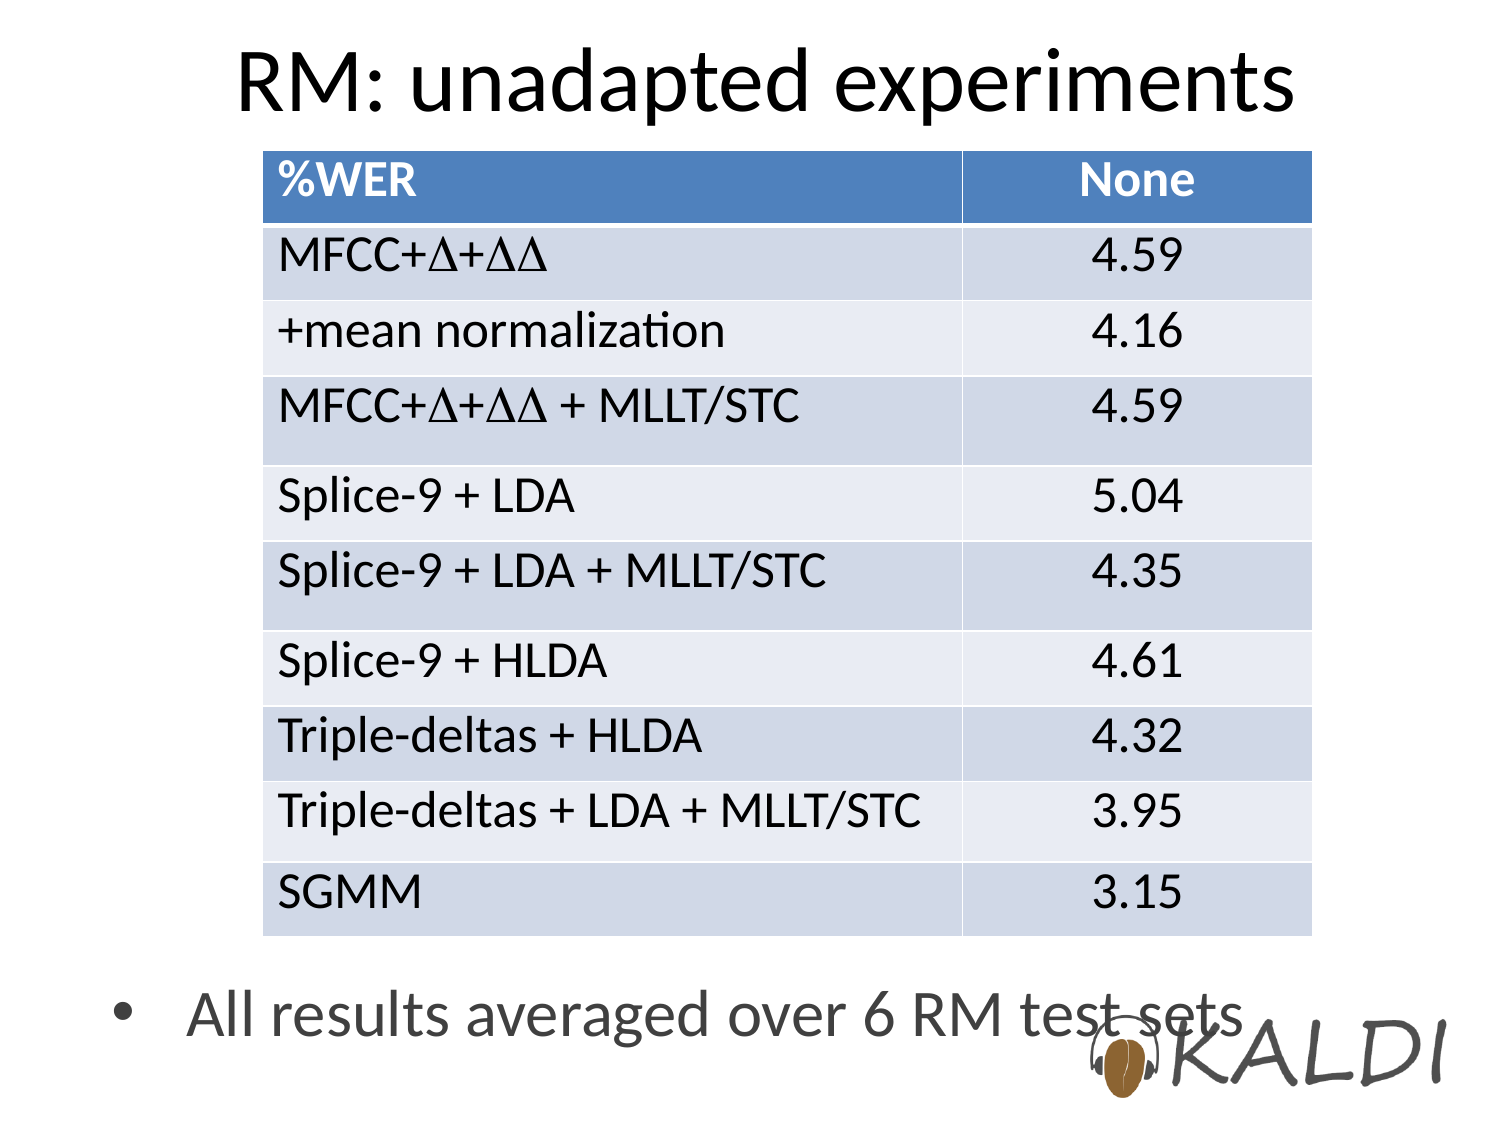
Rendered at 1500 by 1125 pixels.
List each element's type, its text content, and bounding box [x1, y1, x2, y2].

table_cell 4.16 [963, 301, 1312, 375]
table_header %WER [263, 151, 962, 223]
table_cell 3.15 [963, 863, 1312, 936]
table_cell 5.04 [963, 467, 1312, 540]
table_cell +mean normalization [263, 301, 962, 375]
table_cell MFCC+D+DD + MLLT/STC [263, 377, 962, 465]
table_cell 4.59 [963, 377, 1312, 465]
table_cell Triple-deltas + HLDA [263, 707, 962, 781]
table_header None [963, 151, 1312, 223]
picture [1087, 1075, 1464, 1104]
table_cell Splice-9 + HLDA [263, 632, 962, 705]
subtitle All results averaged over 6 RM test sets [96, 962, 1497, 1075]
table_cell Splice-9 + LDA [263, 467, 962, 540]
title RM: unadapted experiments [125, 5, 1410, 144]
table_cell MFCC+D+DD [263, 228, 962, 300]
table_cell 4.32 [963, 707, 1312, 781]
table_cell 4.59 [963, 228, 1312, 300]
table_cell Splice-9 + LDA + MLLT/STC [263, 542, 962, 630]
table_cell 4.35 [963, 542, 1312, 630]
table_cell 4.61 [963, 632, 1312, 705]
table_cell 3.95 [963, 782, 1312, 861]
table_cell SGMM [263, 863, 962, 936]
table_cell Triple-deltas + LDA + MLLT/STC [263, 782, 962, 861]
